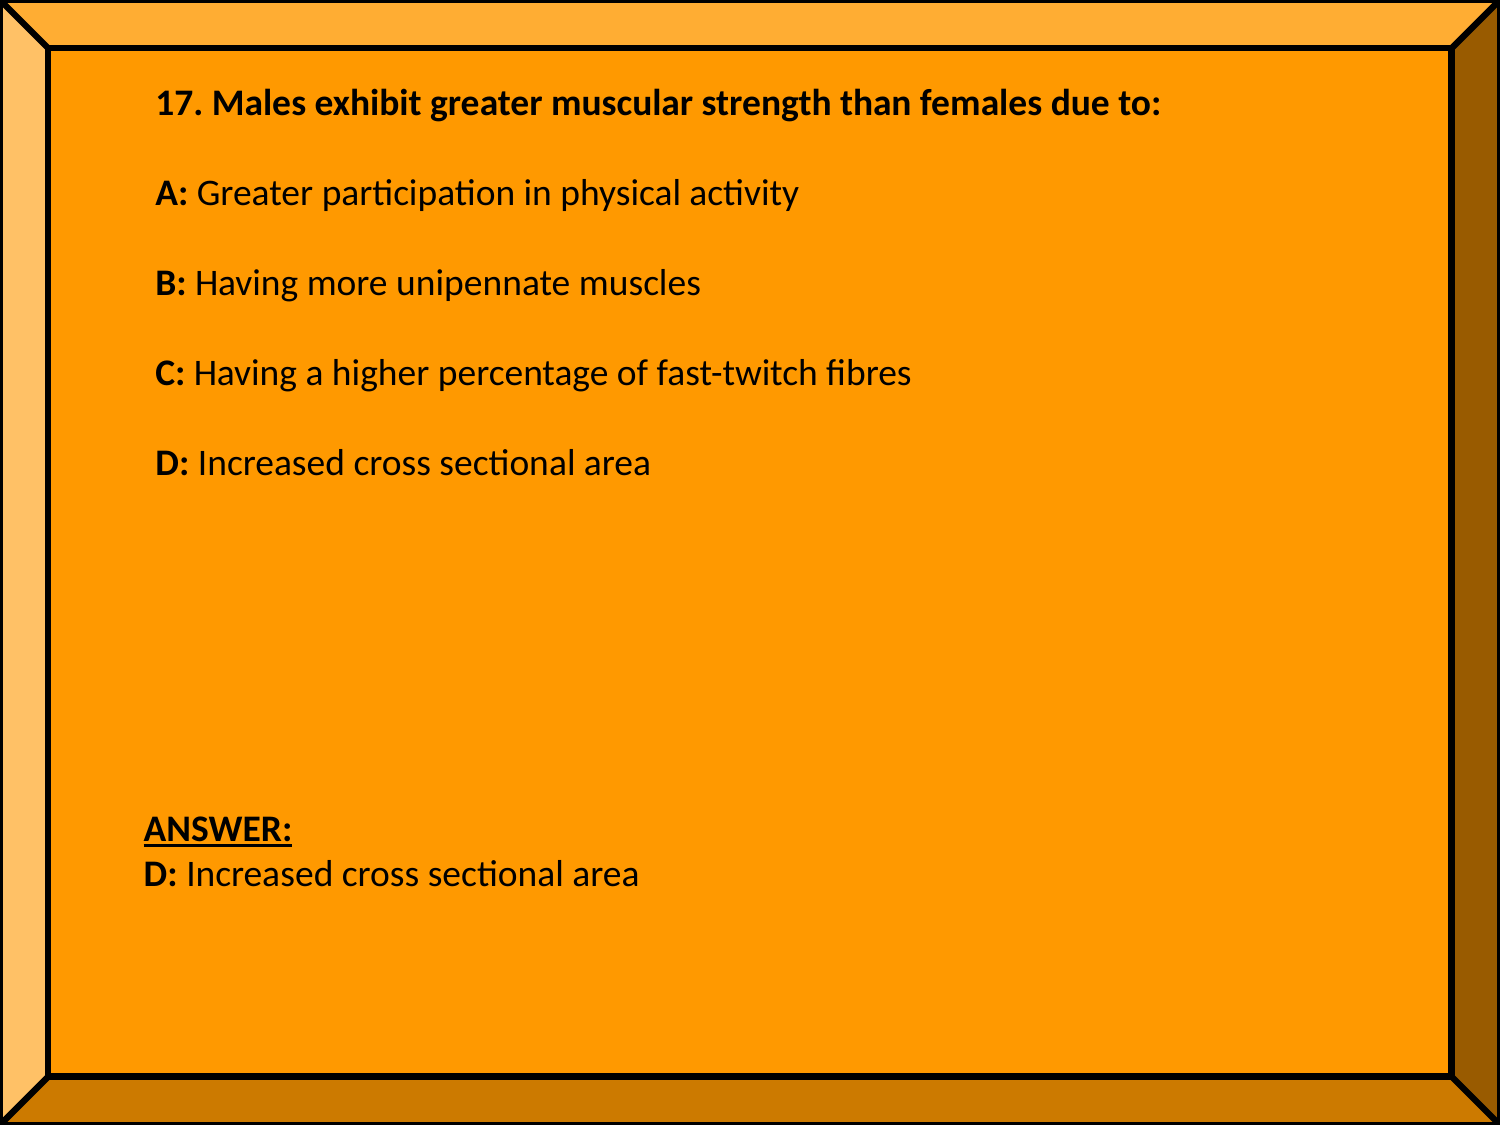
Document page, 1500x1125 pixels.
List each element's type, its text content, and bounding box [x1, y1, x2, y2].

text_box ANSWER: D: Increased cross sectional area [128, 796, 1383, 947]
text_box 17. Males exhibit greater muscular strength than females due to: A: Greater participation in physical activity B: Having more unipennate muscles C: Having a higher percentage of fast-twitch fibres D: Increased cross sectional area [140, 70, 1371, 535]
